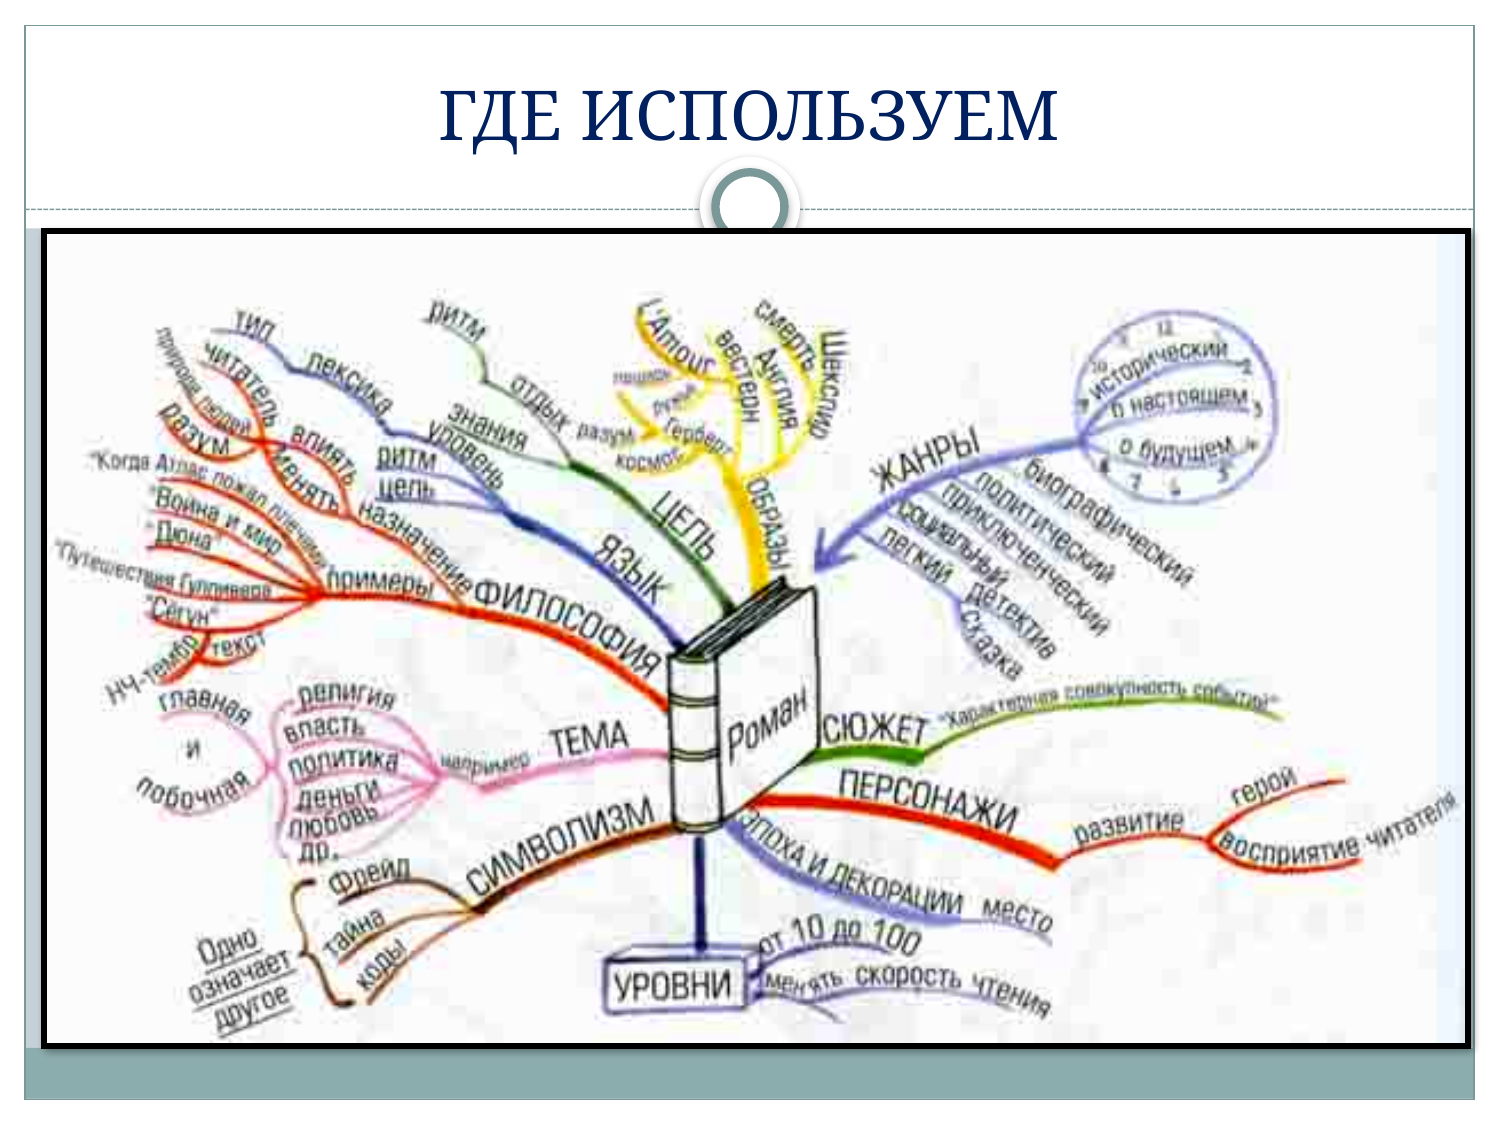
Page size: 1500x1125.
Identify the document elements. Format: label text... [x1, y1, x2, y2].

title ГДЕ ИСПОЛЬЗУЕМ [49, 37, 1450, 162]
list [46, 234, 1466, 1044]
